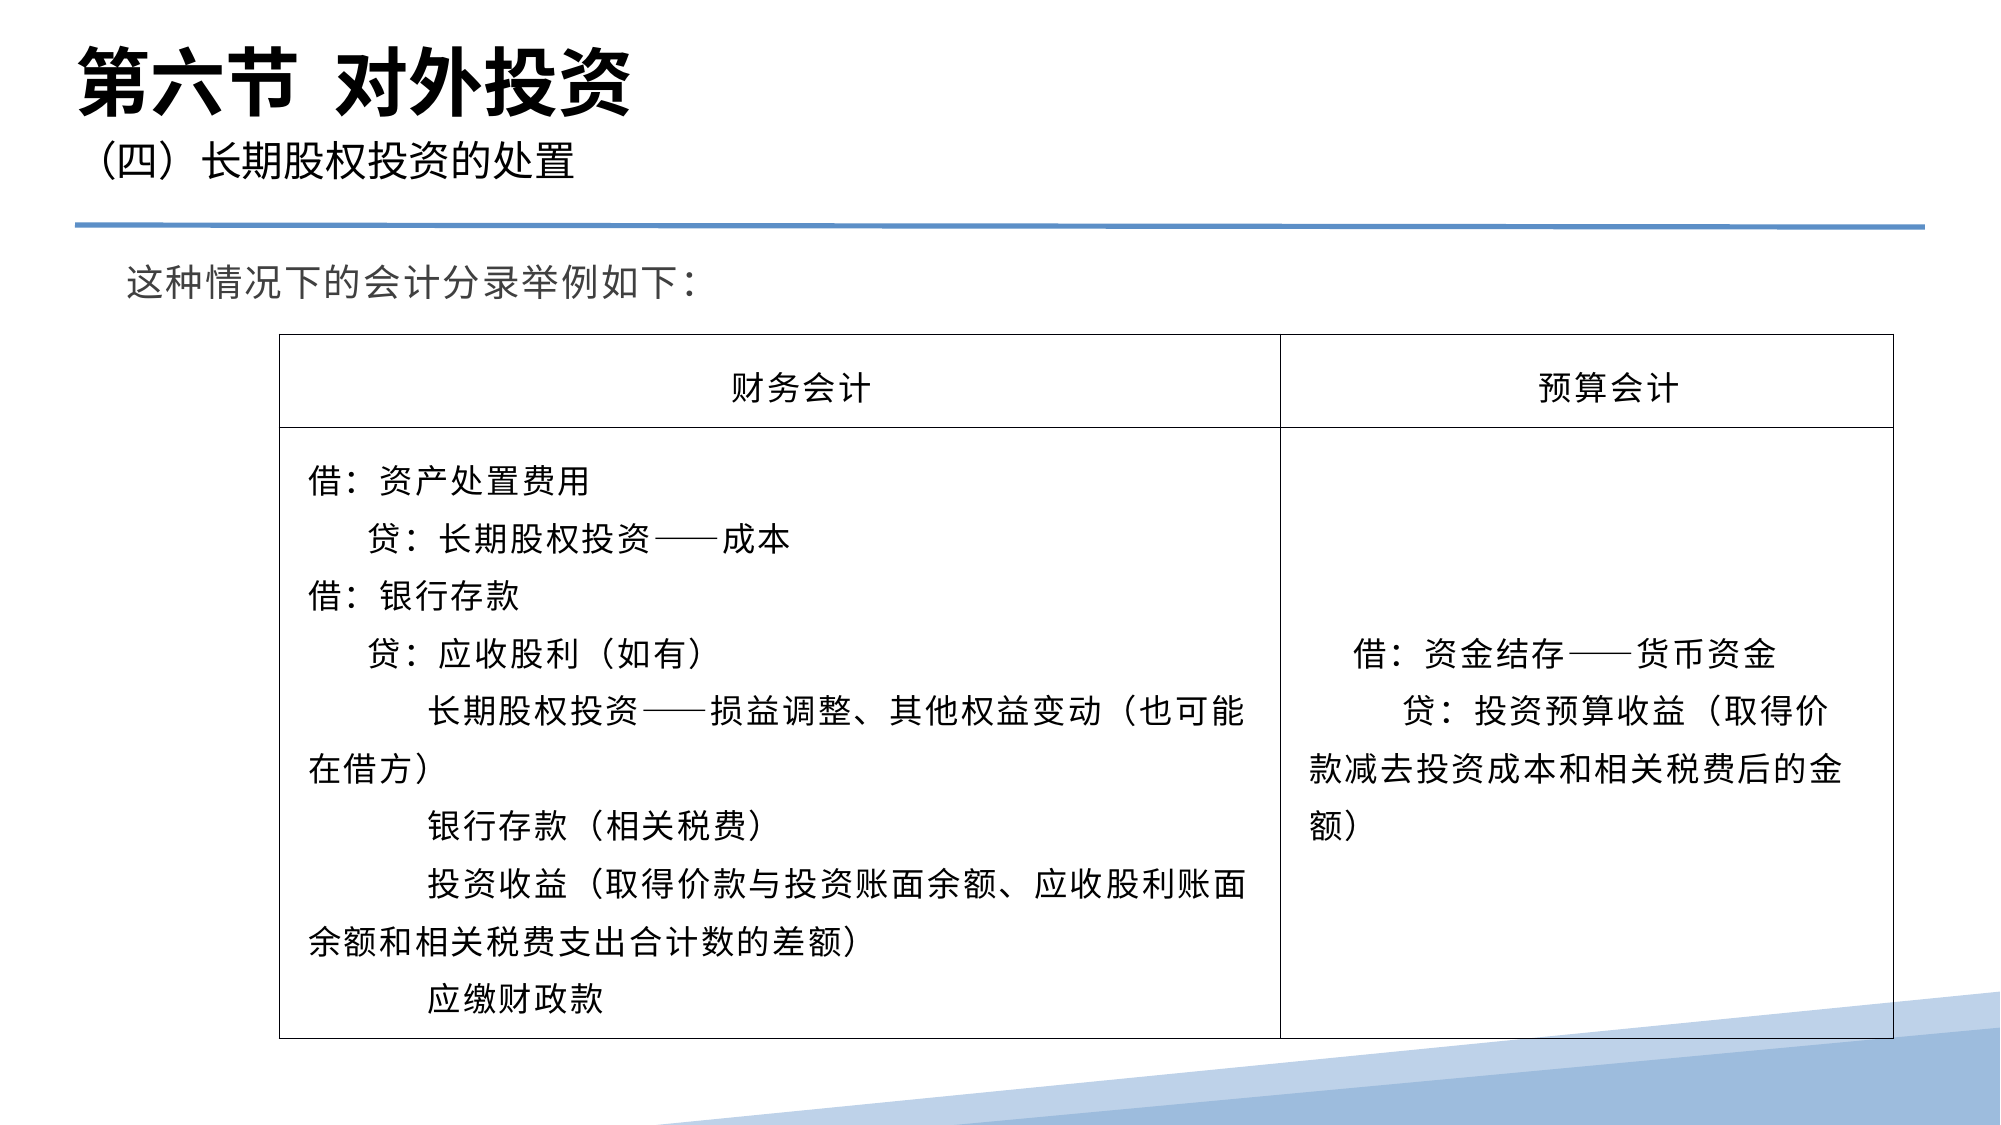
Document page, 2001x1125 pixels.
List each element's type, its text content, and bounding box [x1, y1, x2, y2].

text_box （四）长期股权投资的处置 [75, 124, 1925, 200]
table_header 财务会计 [280, 335, 1280, 427]
text_box 第六节 对外投资 [75, 24, 1925, 124]
table_cell 借：资产处置费用 贷：长期股权投资——成本 借：银行存款 贷：应收股利（如有） 长期股权投资——损益调整、其他权益变动（也可能在借方） 银行存款（相关税费） 投资收益（取得价款与投资账面余额、应收股利账面余额和相关税费支出合计数的差额） 应缴财政款 [280, 428, 1280, 1038]
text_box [656, 991, 2000, 1125]
table_header 预算会计 [1281, 335, 1893, 427]
table_cell 借：资金结存——货币资金 贷：投资预算收益（取得价款减去投资成本和相关税费后的金额） [1281, 428, 1893, 991]
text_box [74, 224, 1925, 228]
text_box 这种情况下的会计分录举例如下： [115, 228, 1743, 314]
